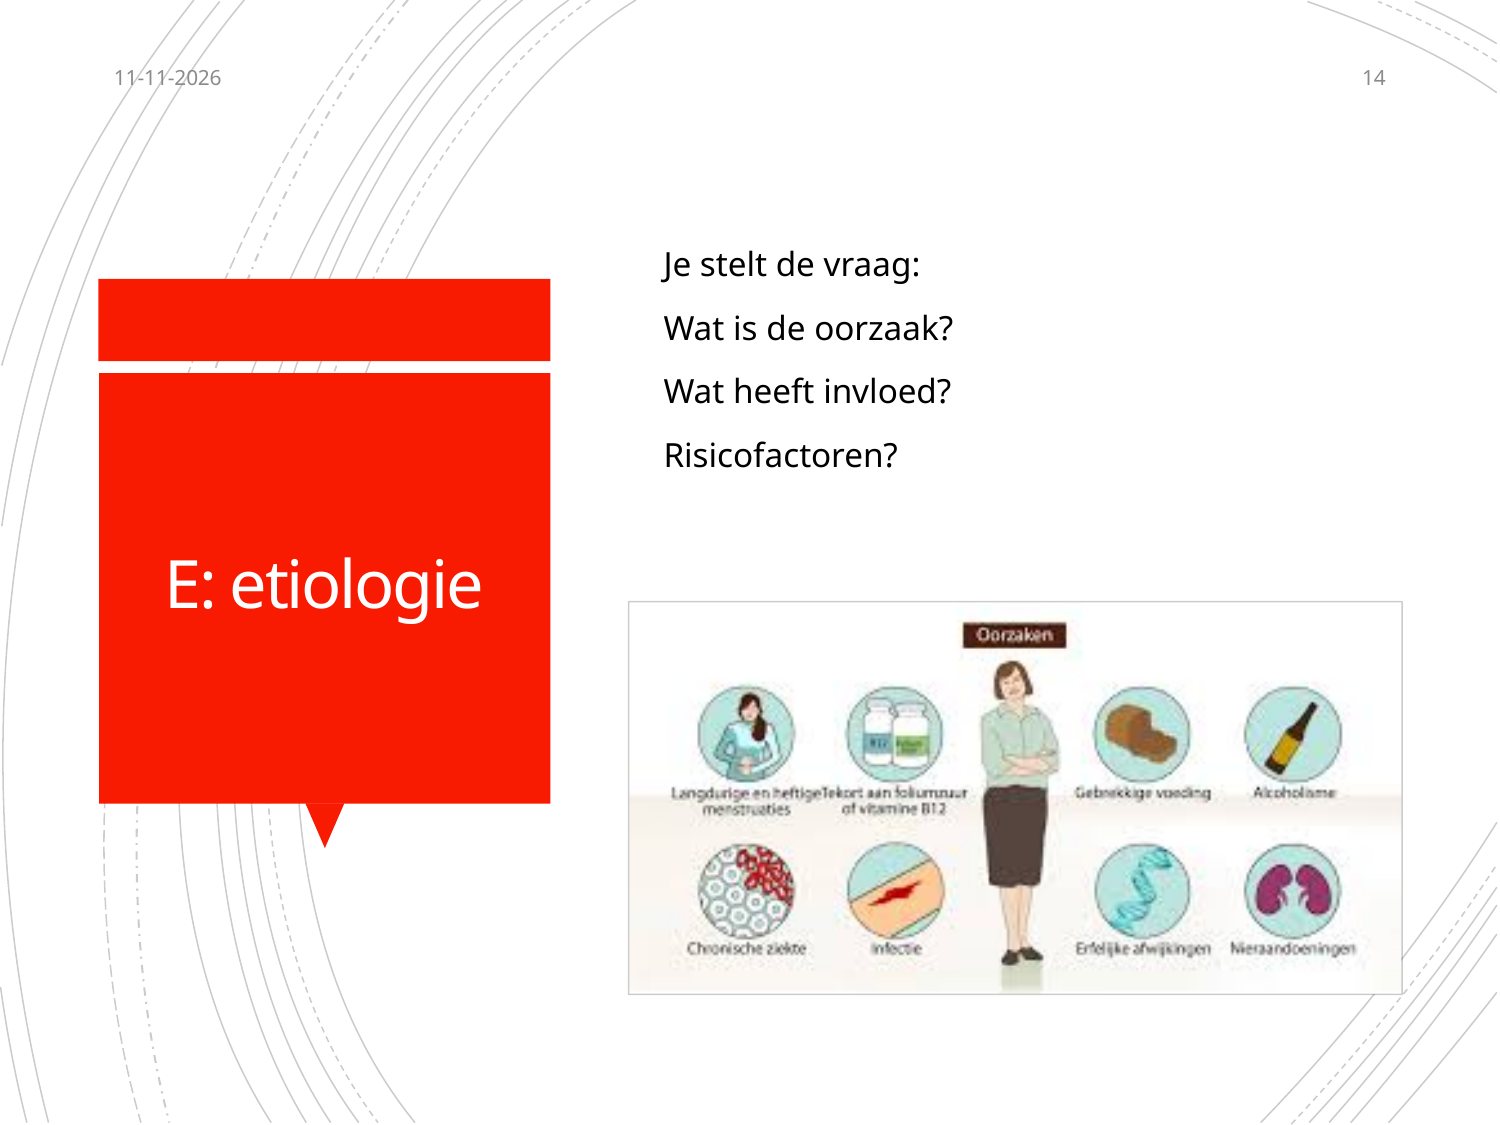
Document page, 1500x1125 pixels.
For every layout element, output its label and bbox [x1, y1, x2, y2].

picture [629, 602, 1402, 994]
text_box [98, 278, 551, 849]
text_box [0, 0, 1498, 1125]
